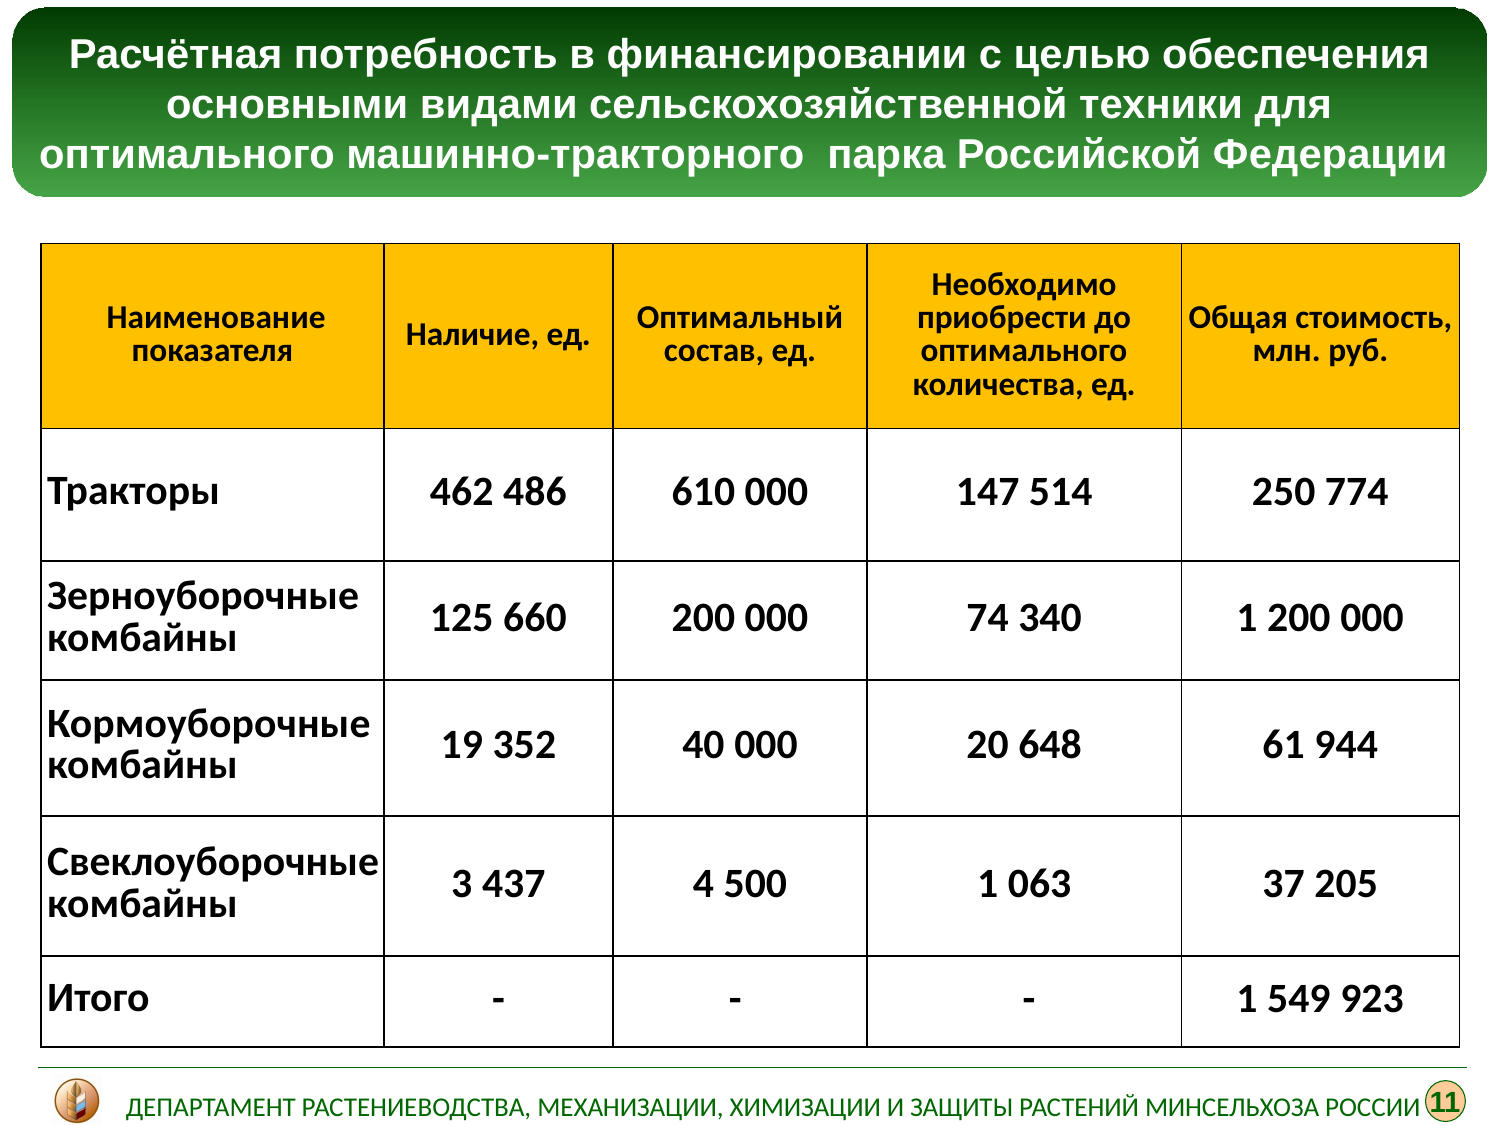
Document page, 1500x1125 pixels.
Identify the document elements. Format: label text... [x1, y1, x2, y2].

text_box ДЕПАРТАМЕНТ РАСТЕНИЕВОДСТВА, МЕХАНИЗАЦИИ, ХИМИЗАЦИИ И ЗАЩИТЫ РАСТЕНИЙ МИНСЕЛЬХОЗА РОССИИ [111, 1081, 1435, 1125]
text_box 11 [1435, 1088, 1485, 1113]
table_cell Кормоуборочные комбайны [42, 681, 383, 815]
table_cell Итого [42, 957, 383, 1046]
table_cell - [868, 957, 1181, 1046]
table_header Общая стоимость, млн. руб. [1182, 244, 1459, 428]
table_header Оптимальный состав, ед. [614, 244, 866, 428]
table_cell - [614, 957, 866, 1046]
table_header Наличие, ед. [385, 244, 612, 428]
table_cell 250 774 [1182, 429, 1459, 560]
table_cell 37 205 [1182, 817, 1459, 955]
table_cell 147 514 [868, 429, 1181, 560]
text_box Расчётная потребность в финансировании с целью обеспечения основными видами сельскохозяйственной техники для оптимального машинно-тракторного парка Российской Федерации [12, 7, 1487, 197]
table_cell 20 648 [868, 681, 1181, 815]
picture [52, 1074, 102, 1125]
table_cell 4 500 [614, 817, 866, 955]
table_cell 19 352 [385, 681, 612, 815]
table_header Необходимо приобрести до оптимального количества, ед. [868, 244, 1181, 428]
table_cell - [385, 957, 612, 1046]
table_cell 1 200 000 [1182, 562, 1459, 679]
table_cell 74 340 [868, 562, 1181, 679]
table_cell 1 063 [868, 817, 1181, 955]
text_box [1435, 1080, 1461, 1088]
table_cell 610 000 [614, 429, 866, 560]
table_cell 200 000 [614, 562, 866, 679]
table_cell 40 000 [614, 681, 866, 815]
text_box [1435, 1113, 1462, 1122]
table_cell 61 944 [1182, 681, 1459, 815]
table_cell Свеклоуборочные комбайны [42, 817, 383, 955]
table_header Наименование показателя [42, 244, 383, 428]
table_cell Зерноуборочные комбайны [42, 562, 383, 679]
table_cell 462 486 [385, 429, 612, 560]
table_cell Тракторы [42, 429, 383, 560]
table_cell 125 660 [385, 562, 612, 679]
table_cell 3 437 [385, 817, 612, 955]
table_cell 1 549 923 [1182, 957, 1459, 1046]
